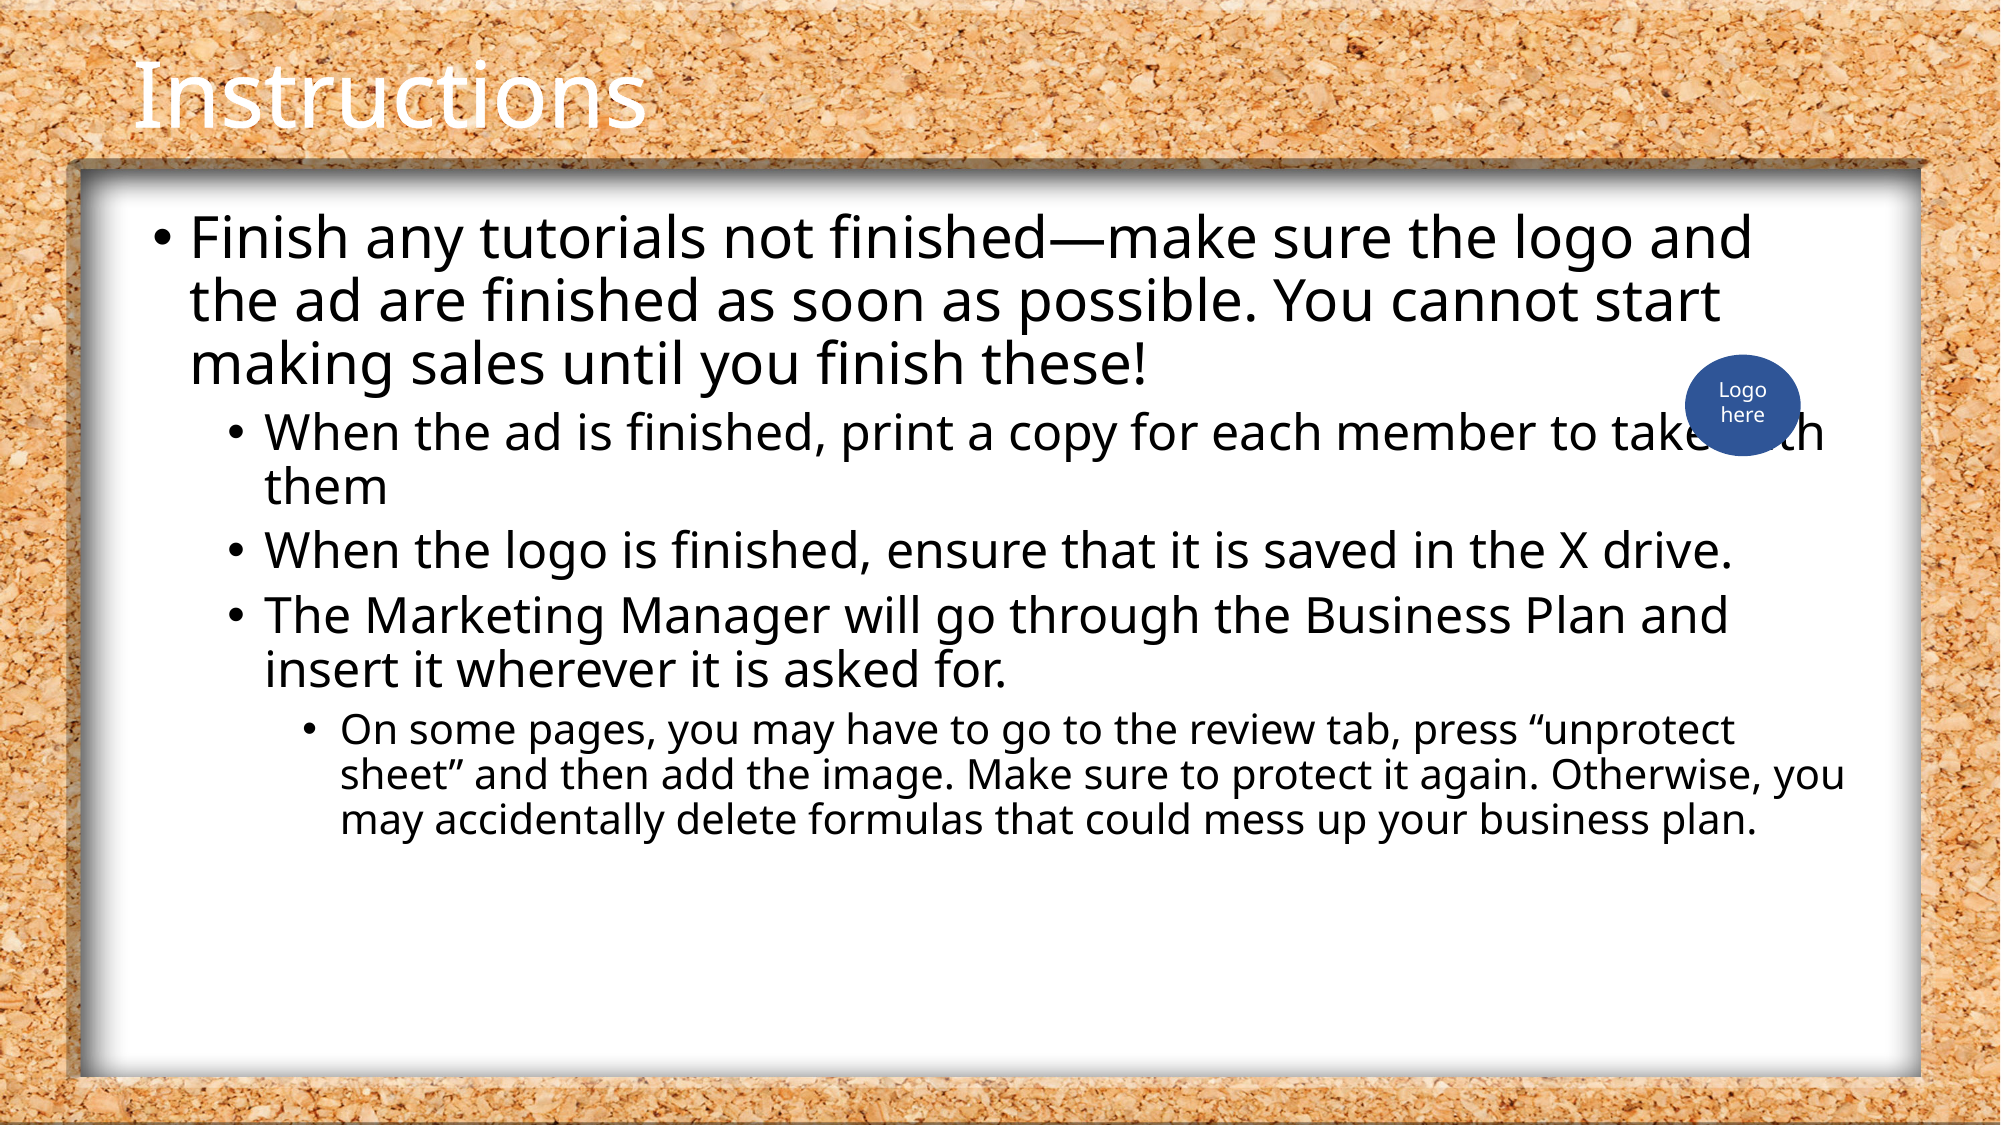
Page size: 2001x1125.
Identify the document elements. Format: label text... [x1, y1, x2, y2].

title Instructions [117, 0, 1843, 207]
text_box Logo here [1684, 353, 1802, 458]
picture [0, 0, 2001, 1125]
list Finish any tutorials not finished—make sure the logo and the ad are finished as soon as possible. You cannot start making sales until you finish these! When the ad is finished, print a copy for each member to take with them When the logo is finished, ensure that it is saved in the X drive. The Marketing Manager will go through the Business Plan and insert it wherever it is asked for. On some pages, you may have to go to the review tab, press “unprotect sheet” and then add the image. Make sure to protect it again. Otherwise, you may accidentally delete formulas that could mess up your business plan. [137, 200, 1863, 906]
